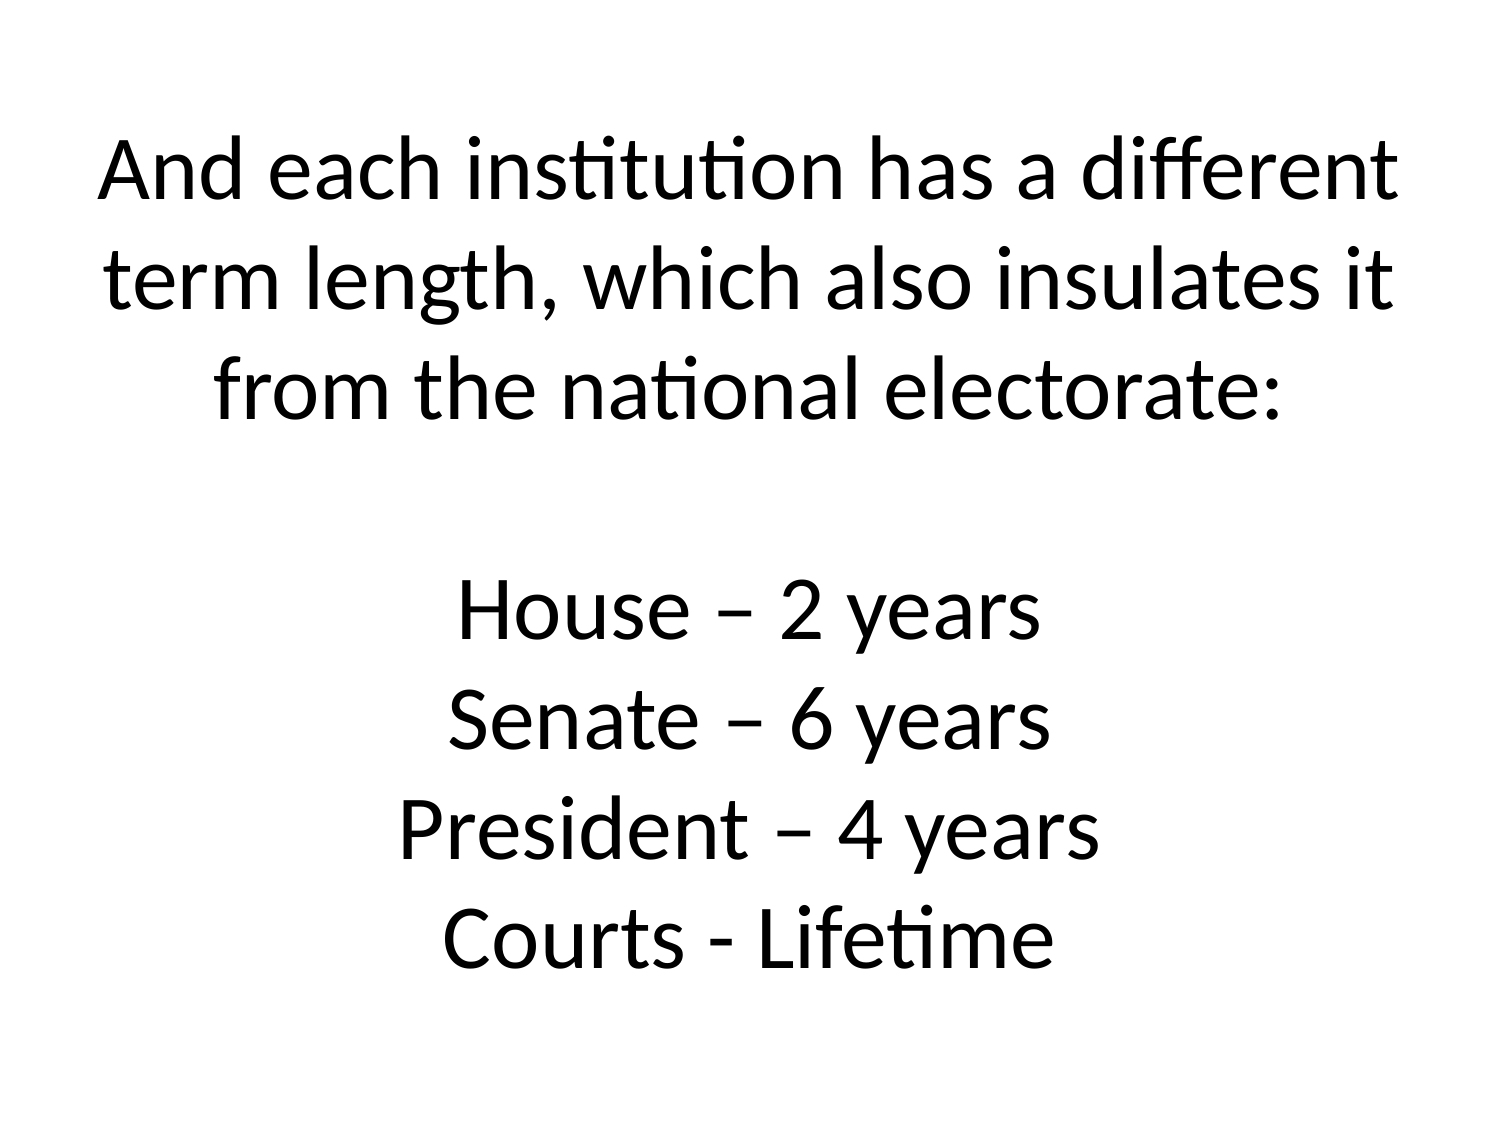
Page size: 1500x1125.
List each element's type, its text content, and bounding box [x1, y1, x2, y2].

title And each institution has a different term length, which also insulates it from the national electorate: House – 2 years Senate – 6 years President – 4 years Courts - Lifetime [74, 44, 1426, 1051]
